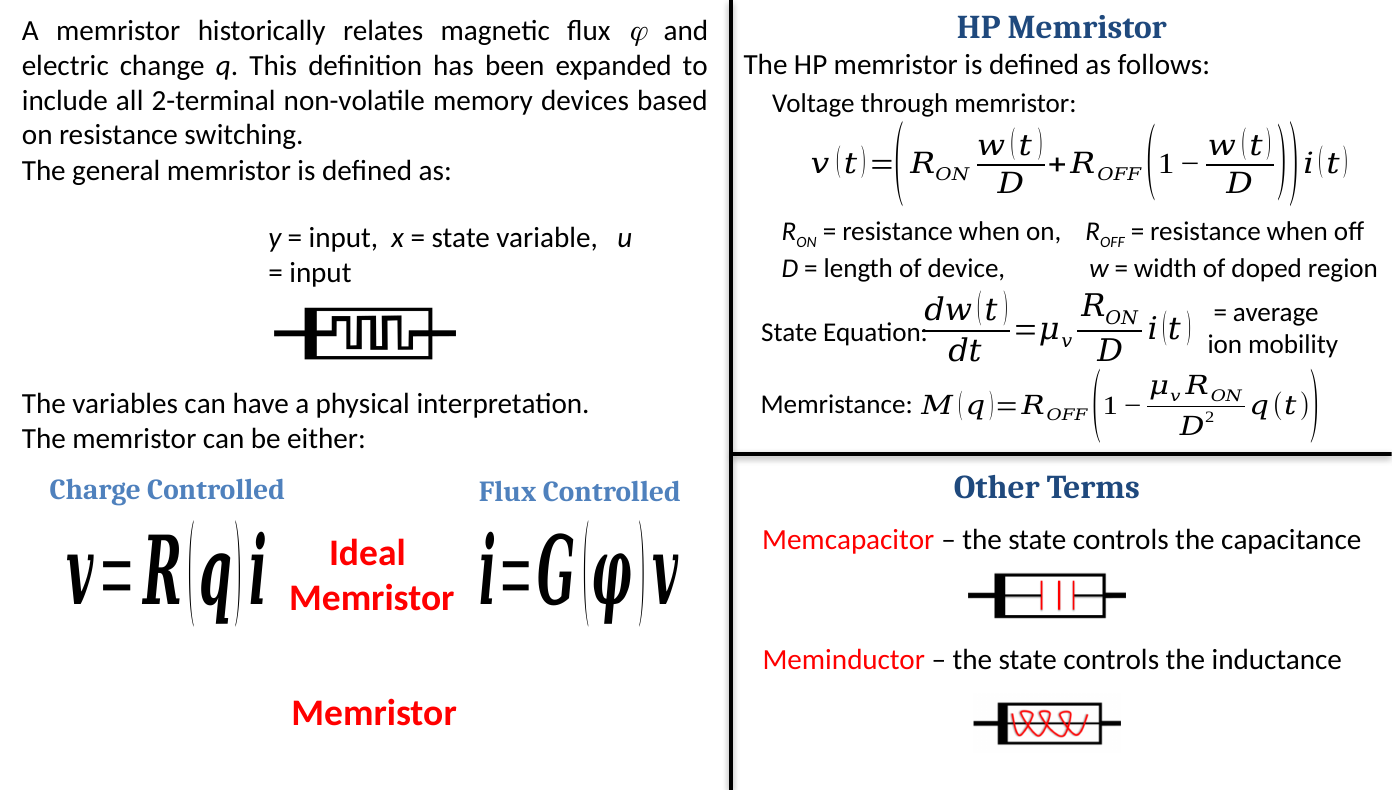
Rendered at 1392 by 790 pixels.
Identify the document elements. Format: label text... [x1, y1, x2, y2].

text_box Memcapacitor – the state controls the capacitance [747, 512, 1377, 563]
text_box State Equation: [746, 306, 944, 354]
text_box Flux Controlled [464, 464, 696, 515]
text_box Memristance: [745, 378, 928, 427]
text_box Voltage through memristor: [757, 86, 1092, 126]
text_box Ideal Memristor [265, 520, 479, 626]
text_box A memristor historically relates magnetic flux  and electric change q. This definition has been expanded to include all 2-terminal non-volatile memory devices based on resistance switching. The general memristor is defined as: [10, 5, 720, 192]
picture [968, 563, 1126, 628]
text_box RON = resistance when on, ROFF = resistance when off D = length of device, w = width of doped region [766, 206, 1392, 291]
text_box Charge Controlled [34, 463, 301, 513]
text_box y = input, x = state variable, u = input [253, 211, 649, 296]
text_box Meminductor – the state controls the inductance [747, 633, 1358, 683]
text_box HP Memristor The HP memristor is defined as follows: [735, 0, 1392, 86]
text_box Other Terms [925, 461, 1169, 511]
picture [274, 296, 456, 370]
text_box The variables can have a physical interpretation. The memristor can be either: [10, 379, 700, 461]
picture [974, 649, 1121, 790]
text_box Memristor [265, 680, 484, 741]
